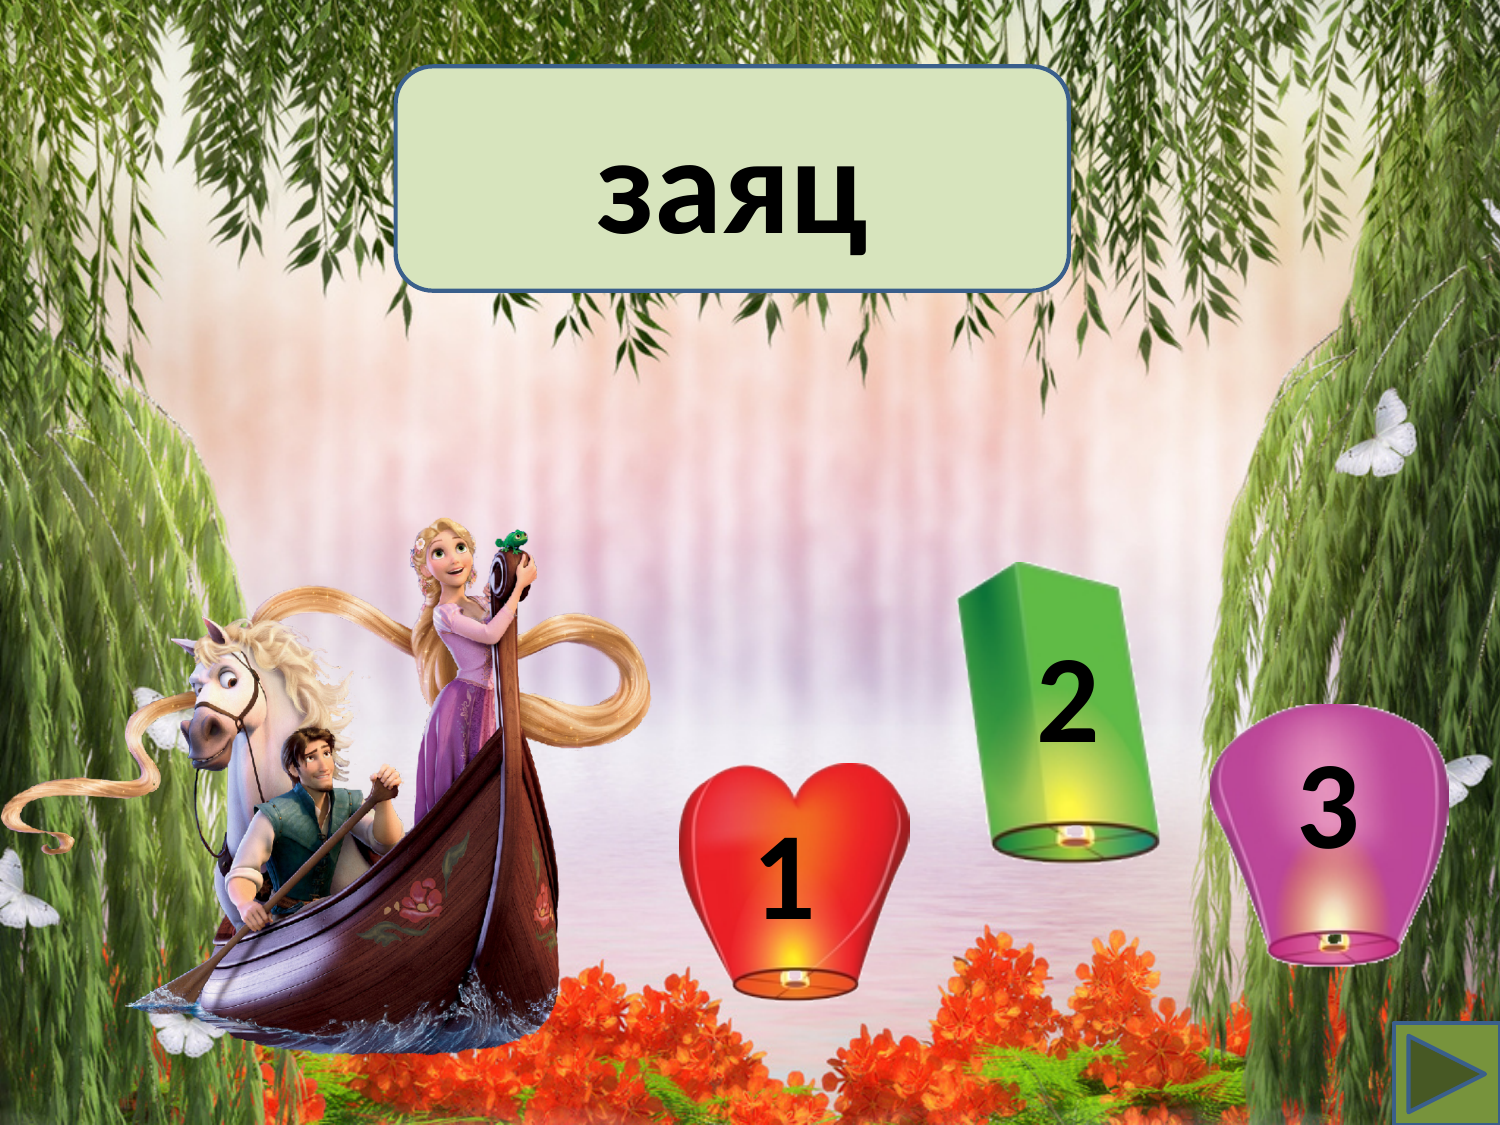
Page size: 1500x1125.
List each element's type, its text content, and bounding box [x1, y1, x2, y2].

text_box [678, 763, 910, 1036]
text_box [950, 562, 1191, 902]
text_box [1210, 703, 1449, 990]
text_box [1392, 1021, 1500, 1125]
picture [0, 0, 1500, 1125]
text_box заяц [393, 64, 1071, 293]
